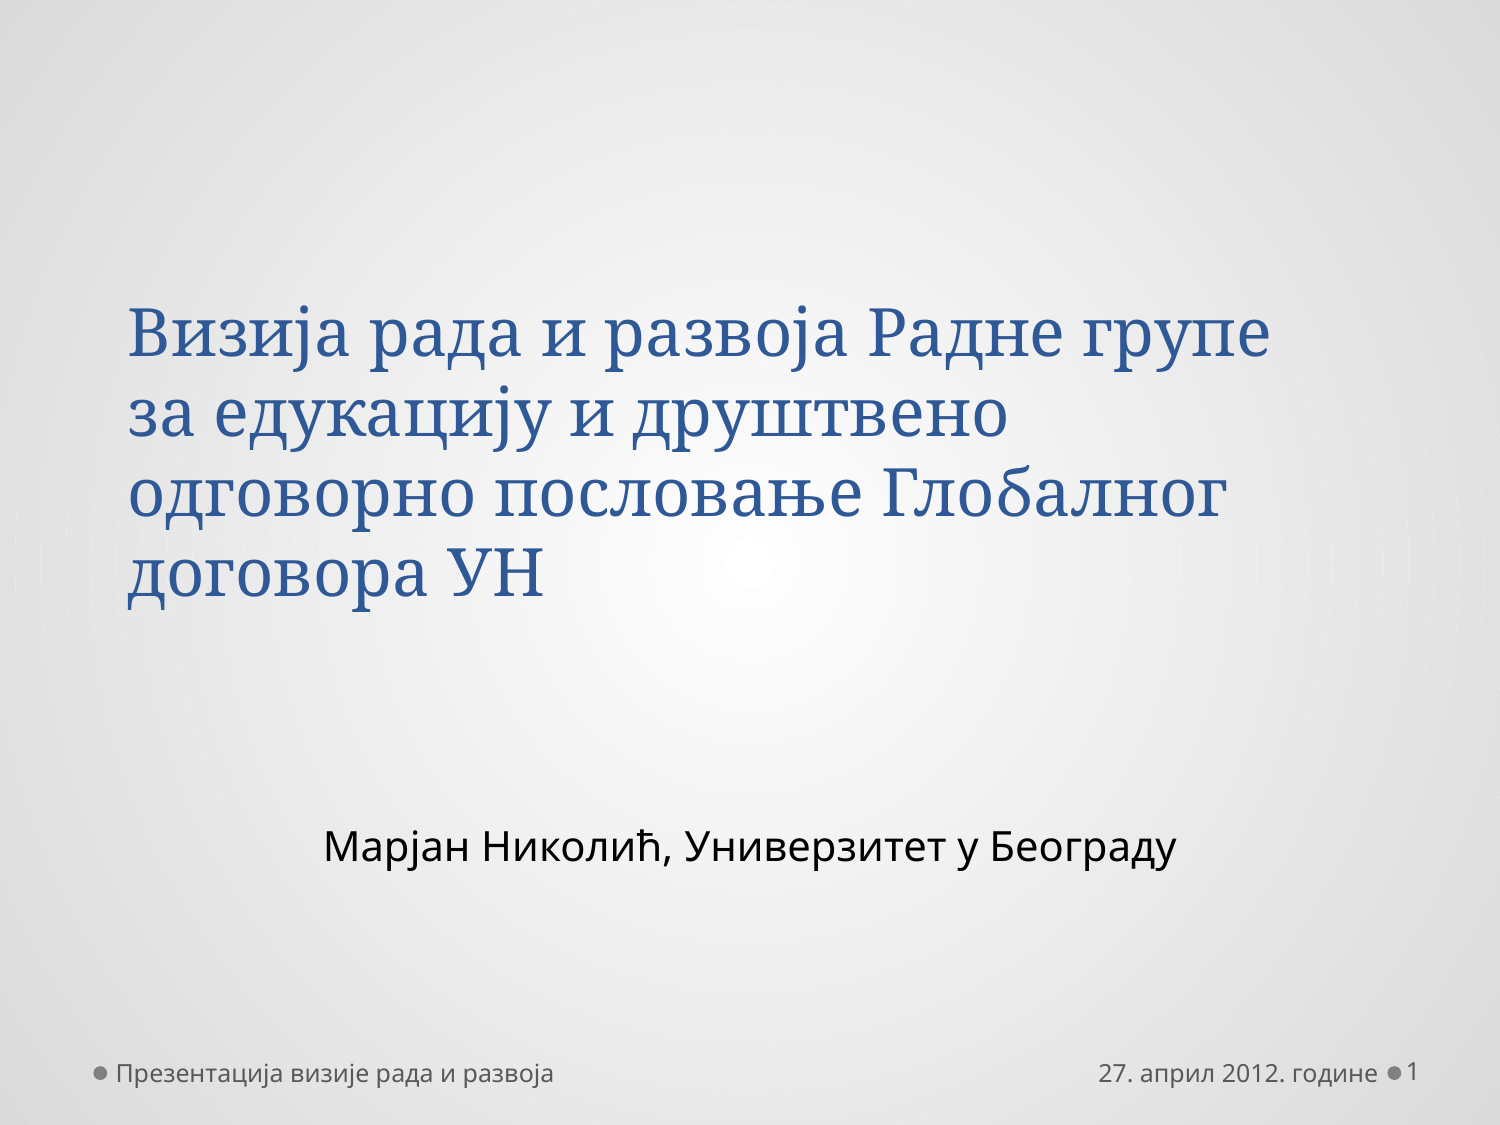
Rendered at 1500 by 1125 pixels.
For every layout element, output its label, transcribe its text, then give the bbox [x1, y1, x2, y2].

slide_number 1 [1401, 1042, 1494, 1103]
title Визија рада и развоја Радне групе за едукацију и друштвено одговорно пословање Глобалног договора УН [112, 99, 1388, 800]
footer Презентација визије рада и развоја [108, 1042, 576, 1103]
slide_number 27. април 2012. године [1043, 1042, 1386, 1103]
subtitle Марјан Николић, Универзитет у Београду [225, 812, 1275, 1013]
